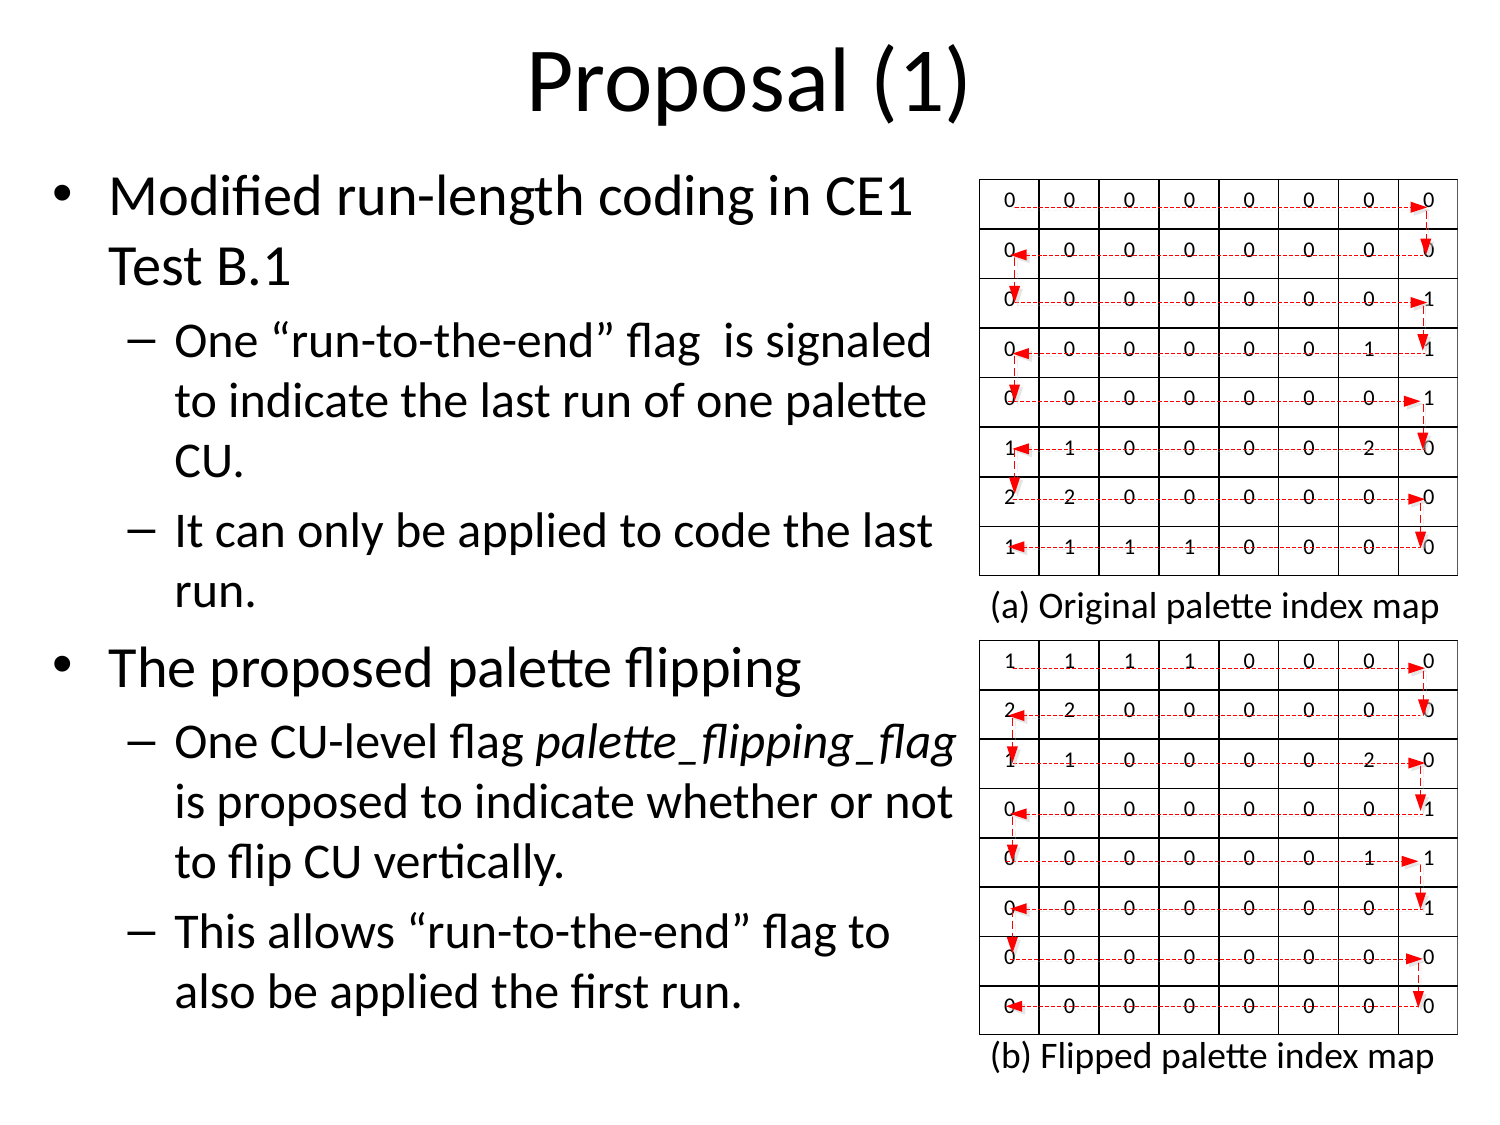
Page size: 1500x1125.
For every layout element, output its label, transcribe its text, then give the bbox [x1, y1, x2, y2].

text_box (a) Original palette index map [975, 587, 1463, 634]
text_box (b) Flipped palette index map [975, 1047, 1463, 1084]
title Proposal (1) [75, 0, 1425, 150]
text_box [974, 174, 1463, 582]
list Modified run-length coding in CE1 Test B.1 One “run-to-the-end” flag is signaled to indicate the last run of one palette CU. It can only be applied to code the last run. The proposed palette flipping One CU-level flag palette_flipping_flag is proposed to indicate whether or not to flip CU vertically. This allows “run-to-the-end” flag to also be applied the first run. [37, 149, 975, 1100]
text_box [974, 635, 1463, 1041]
